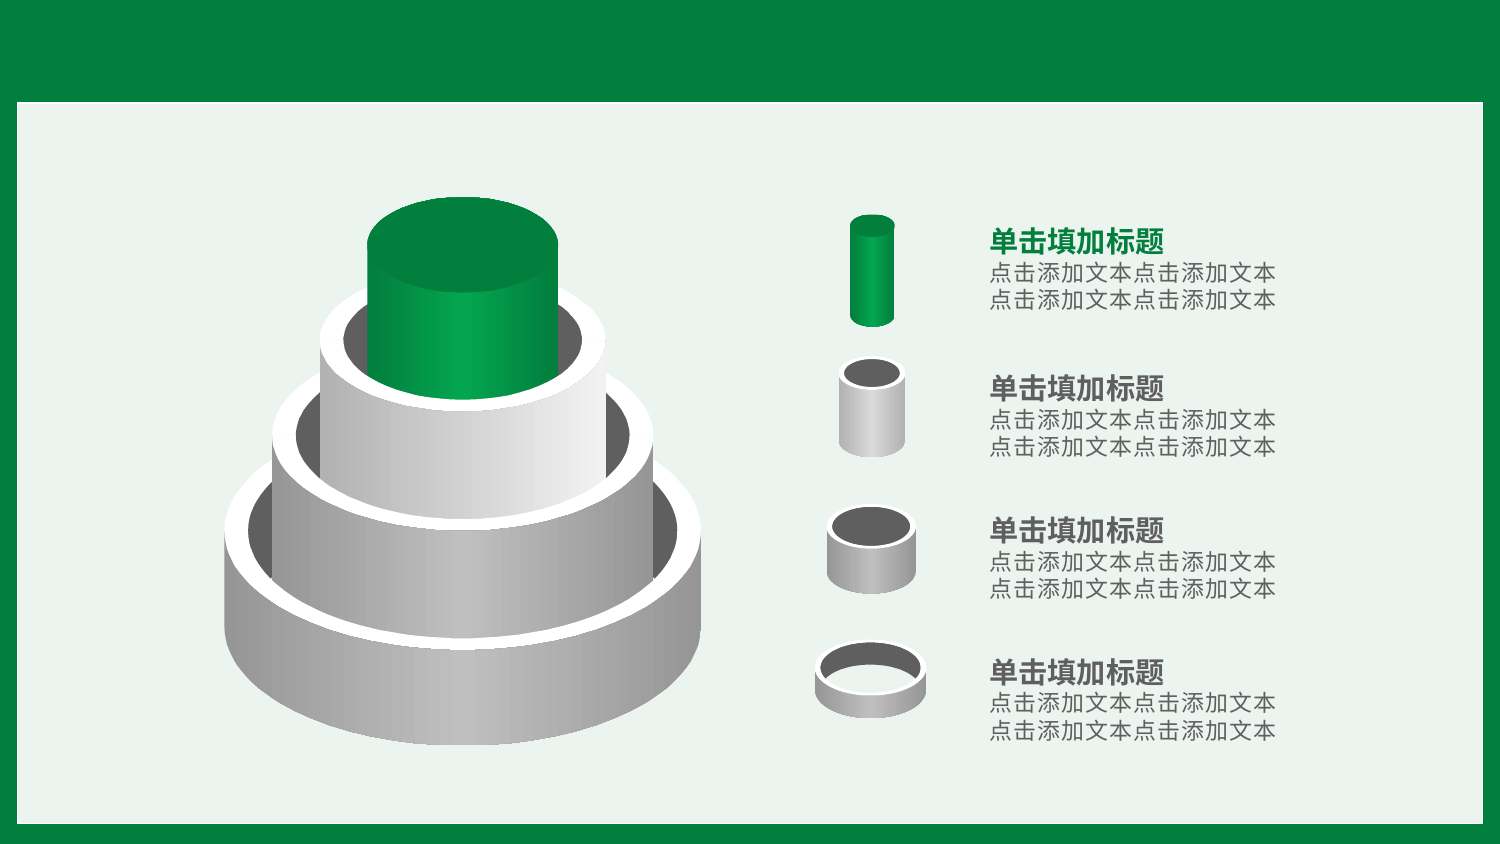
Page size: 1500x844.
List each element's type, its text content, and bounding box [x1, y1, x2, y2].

text_box 单击填加标题 点击添加文本点击添加文本 点击添加文本点击添加文本 [974, 363, 1306, 468]
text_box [849, 214, 895, 327]
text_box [814, 639, 927, 719]
text_box 单击填加标题 点击添加文本点击添加文本 点击添加文本点击添加文本 [974, 215, 1306, 321]
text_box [826, 503, 917, 594]
text_box 单击填加标题 点击添加文本点击添加文本 点击添加文本点击添加文本 [974, 646, 1306, 752]
text_box 单击填加标题 点击添加文本点击添加文本 点击添加文本点击添加文本 [974, 504, 1306, 610]
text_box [224, 197, 702, 746]
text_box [838, 356, 906, 458]
